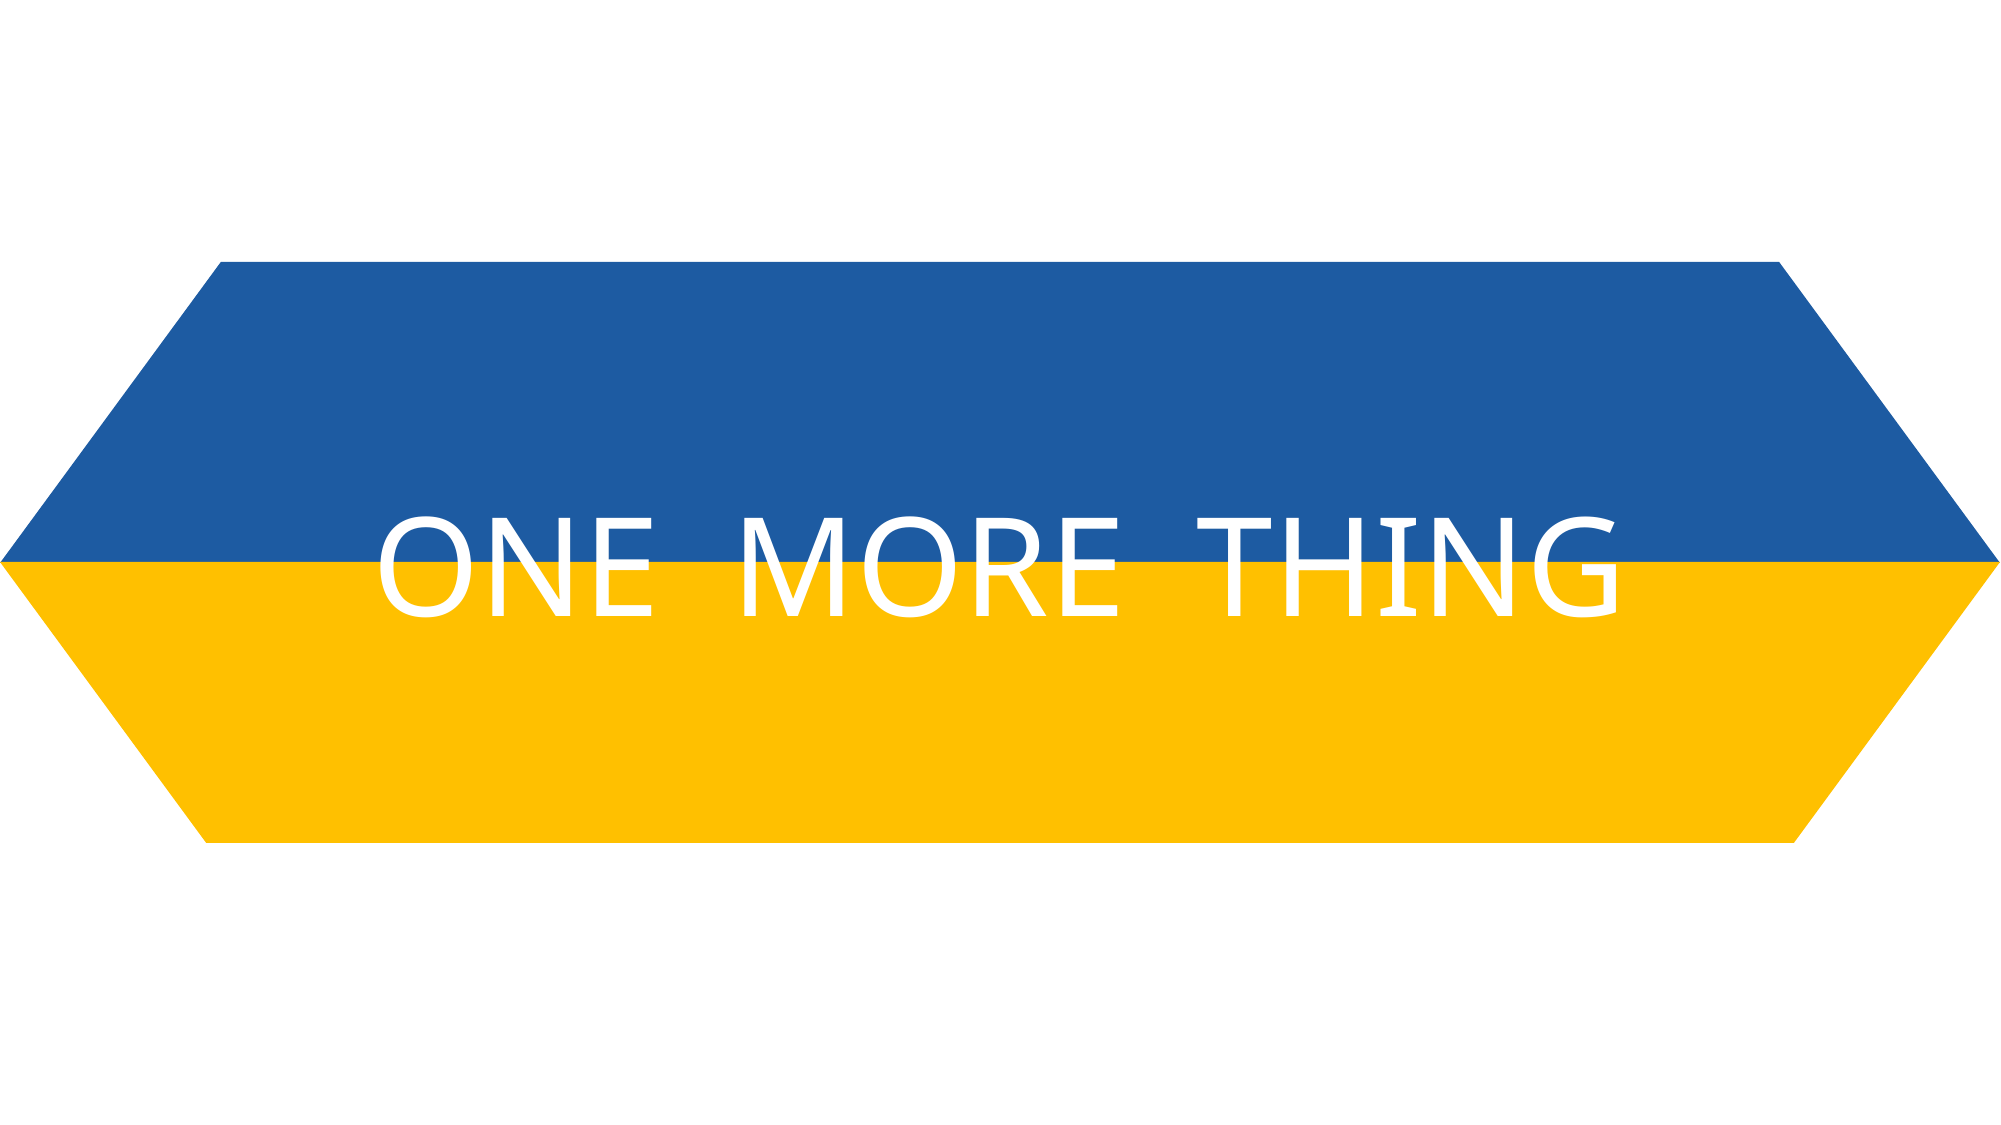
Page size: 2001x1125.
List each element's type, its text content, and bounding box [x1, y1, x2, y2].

text_box [0, 260, 2000, 560]
text_box ONE MORE THING [357, 471, 1643, 651]
text_box [0, 560, 2000, 844]
